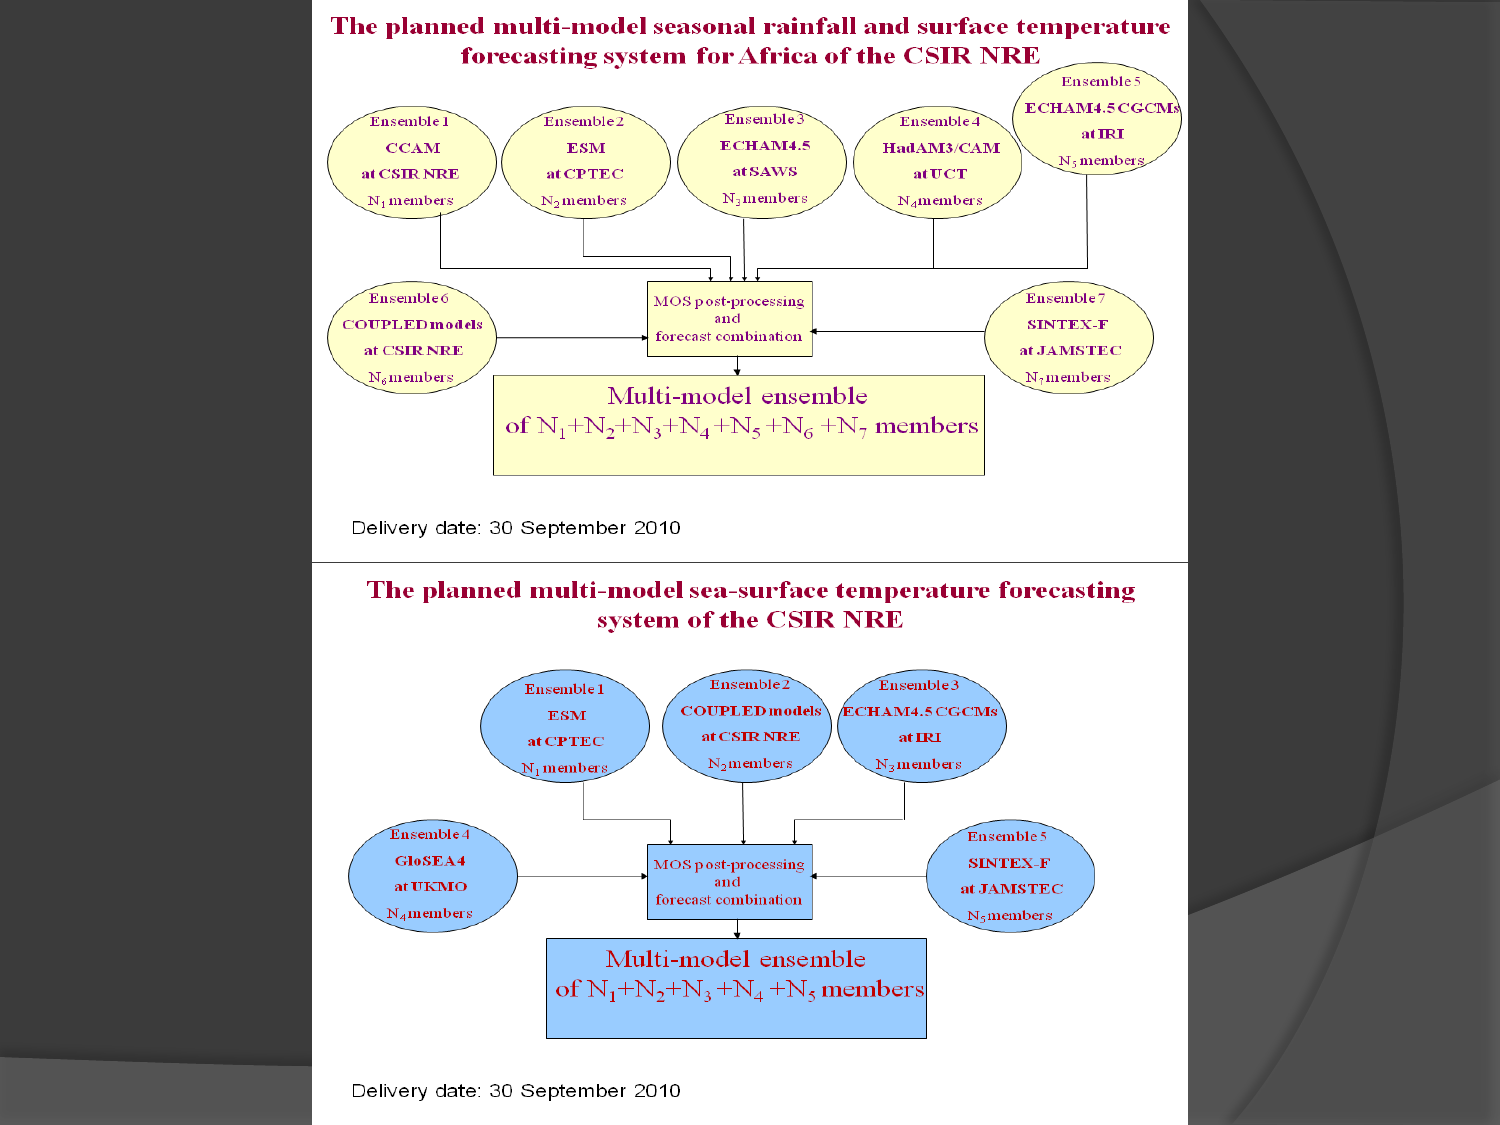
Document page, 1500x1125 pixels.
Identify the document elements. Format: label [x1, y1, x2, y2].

picture [312, 0, 1188, 556]
picture [312, 563, 1188, 1125]
